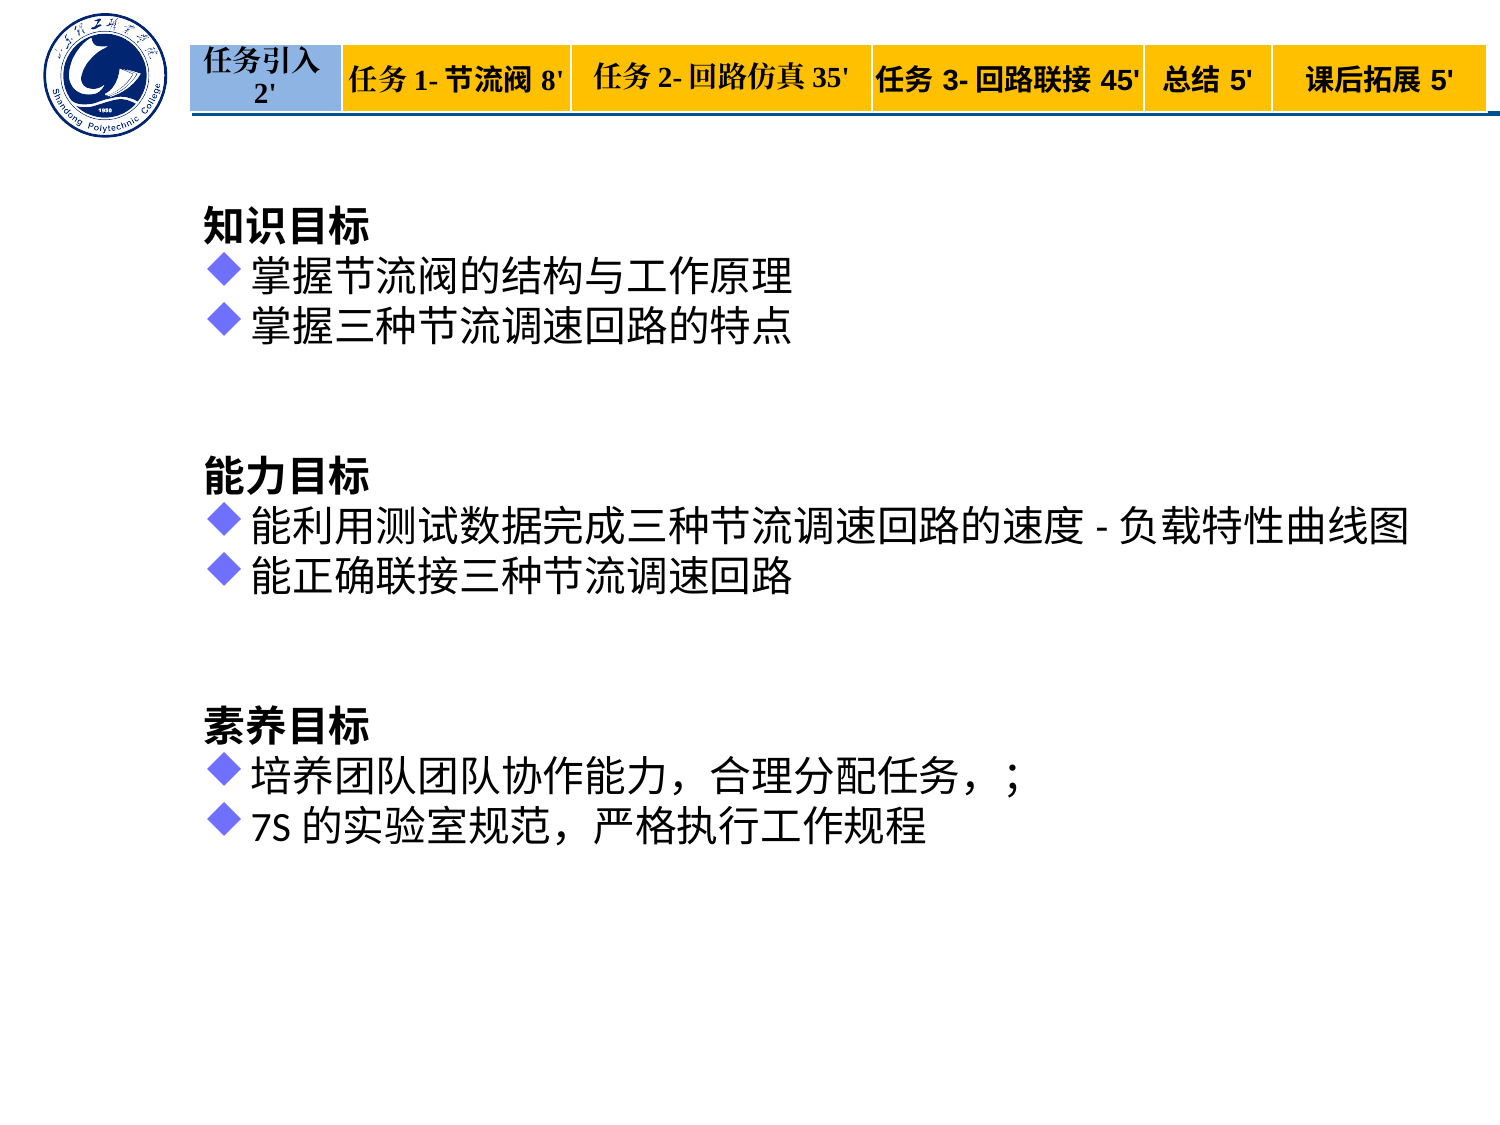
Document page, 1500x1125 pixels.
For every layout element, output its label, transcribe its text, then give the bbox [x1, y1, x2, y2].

picture [43, 7, 174, 138]
table_header 课后拓展5' [1273, 45, 1486, 111]
table_header 任务引入2' [190, 45, 341, 111]
table_header 总结5' [1145, 45, 1271, 111]
text_box 知识目标 掌握节流阀的结构与工作原理 掌握三种节流调速回路的特点 能力目标 能利用测试数据完成三种节流调速回路的速度-负载特性曲线图 能正确联接三种节流调速回路 素养目标 培养团队团队协作能力，合理分配任务，； 7S的实验室规范，严格执行工作规程 [188, 192, 1429, 903]
table_header 任务3-回路联接45' [873, 45, 1143, 111]
table_header 任务1-节流阀8' [343, 45, 570, 111]
table_header 任务2-回路仿真35' [572, 45, 871, 111]
